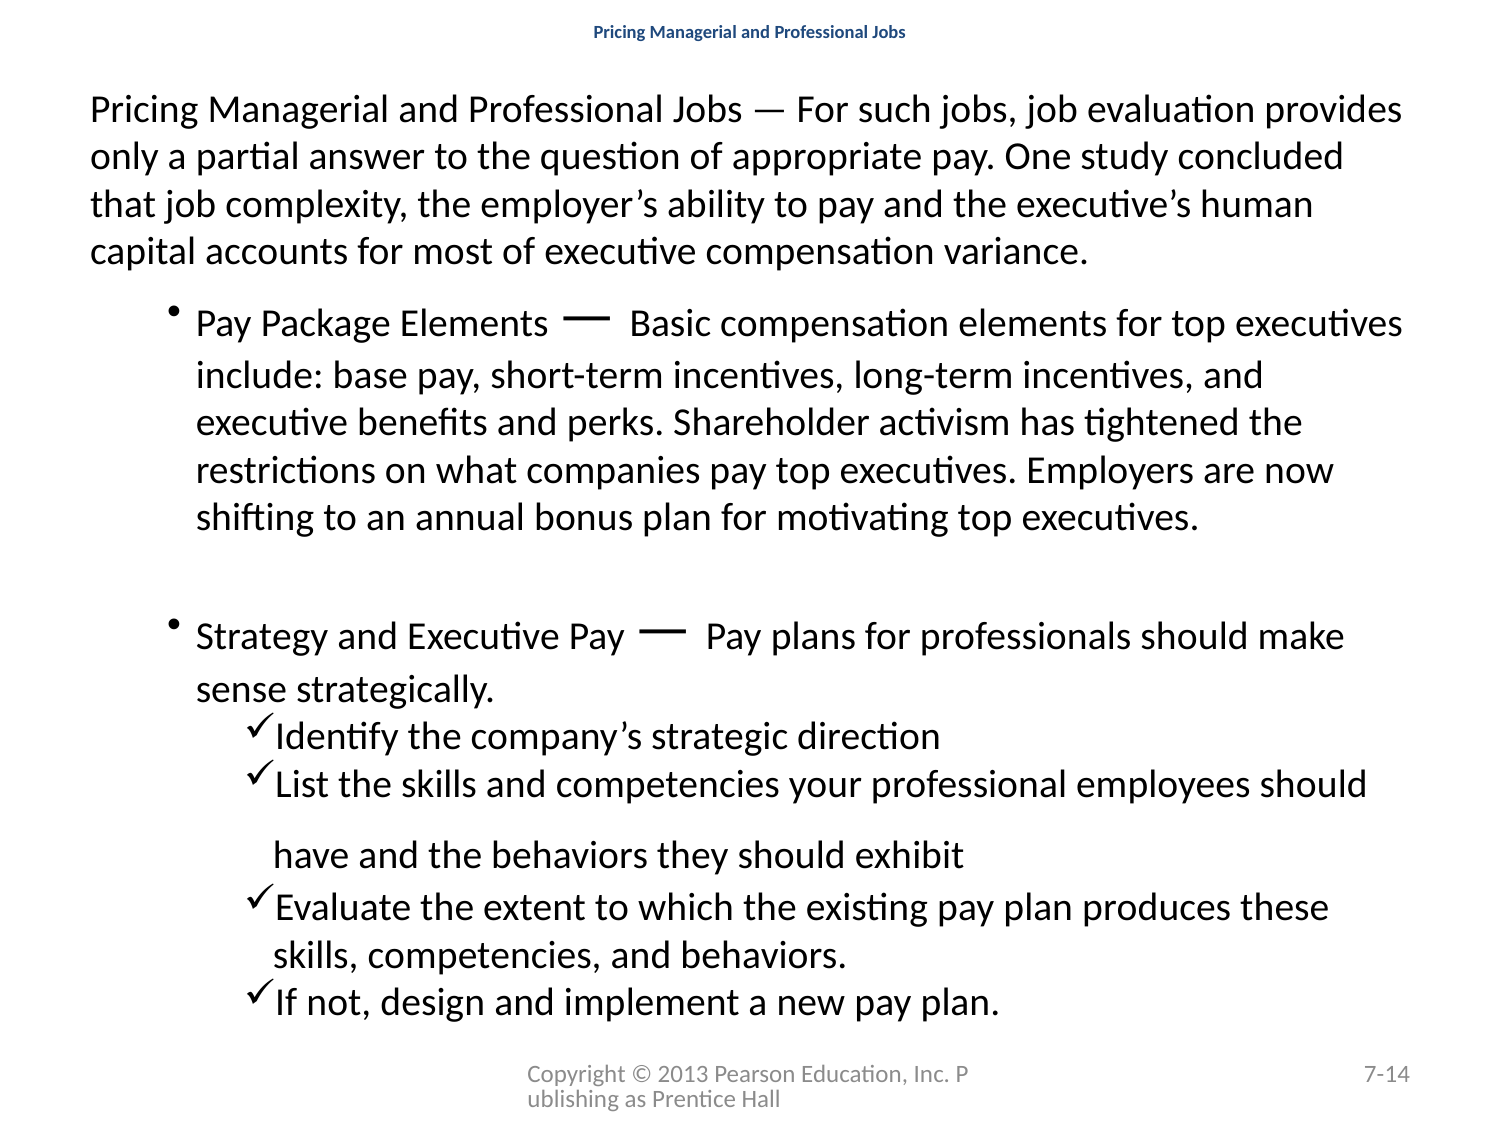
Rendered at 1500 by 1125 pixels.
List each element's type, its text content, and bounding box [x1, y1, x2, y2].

list Pricing Managerial and Professional Jobs — For such jobs, job evaluation provides only a partial answer to the question of appropriate pay. One study concluded that job complexity, the employer’s ability to pay and the executive’s human capital accounts for most of executive compensation variance. Pay Package Elements — Basic compensation elements for top executives include: base pay, short-term incentives, long-term incentives, and executive benefits and perks. Shareholder activism has tightened the restrictions on what companies pay top executives. Employers are now shifting to an annual bonus plan for motivating top executives. Strategy and Executive Pay — Pay plans for professionals should make sense strategically. Identify the company’s strategic direction List the skills and competencies your professional employees should have and the behaviors they should exhibit Evaluate the extent to which the existing pay plan produces these skills, competencies, and behaviors. If not, design and implement a new pay plan. [75, 75, 1425, 1050]
slide_number 7-14 [1074, 1042, 1425, 1103]
footer Copyright © 2013 Pearson Education, Inc. Publishing as Prentice Hall [512, 1042, 988, 1103]
title Pricing Managerial and Professional Jobs [75, 12, 1425, 50]
